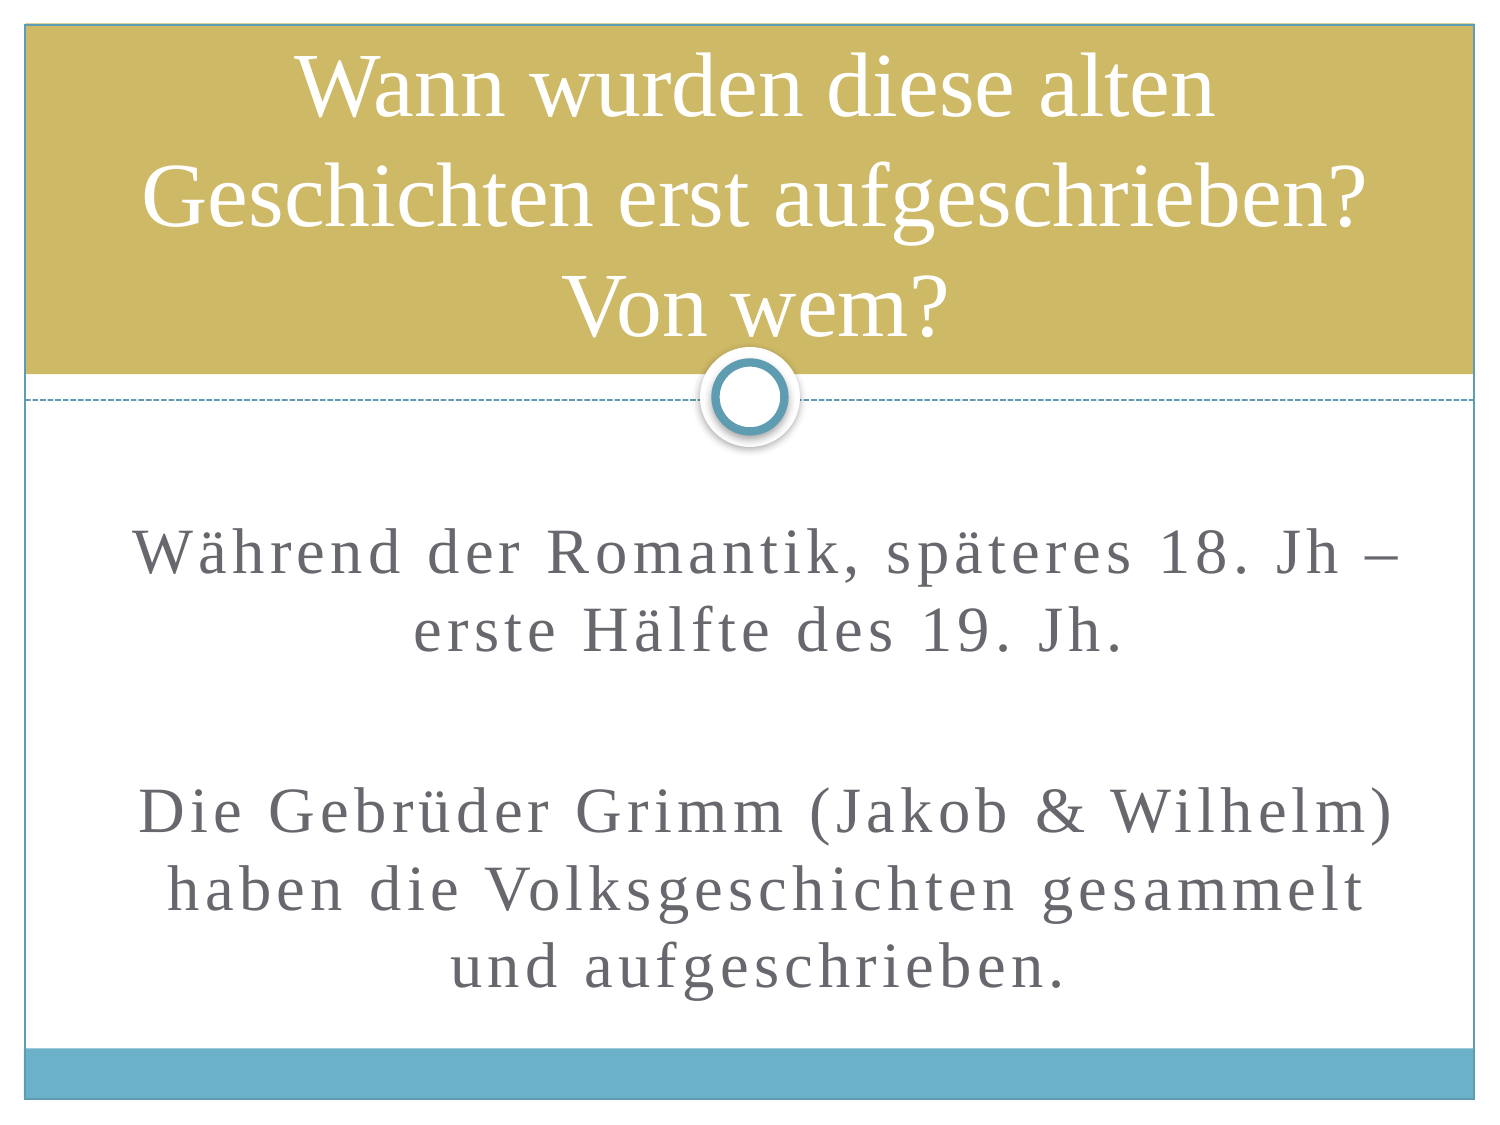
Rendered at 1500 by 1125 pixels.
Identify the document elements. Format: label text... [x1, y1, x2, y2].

list Während der Romantik, späteres 18. Jh – erste Hälfte des 19. Jh. Die Gebrüder Grimm (Jakob & Wilhelm) haben die Volksgeschichten gesammelt und aufgeschrieben. [87, 450, 1450, 1013]
title Wann wurden diese alten Geschichten erst aufgeschrieben? Von wem? [50, 37, 1463, 363]
